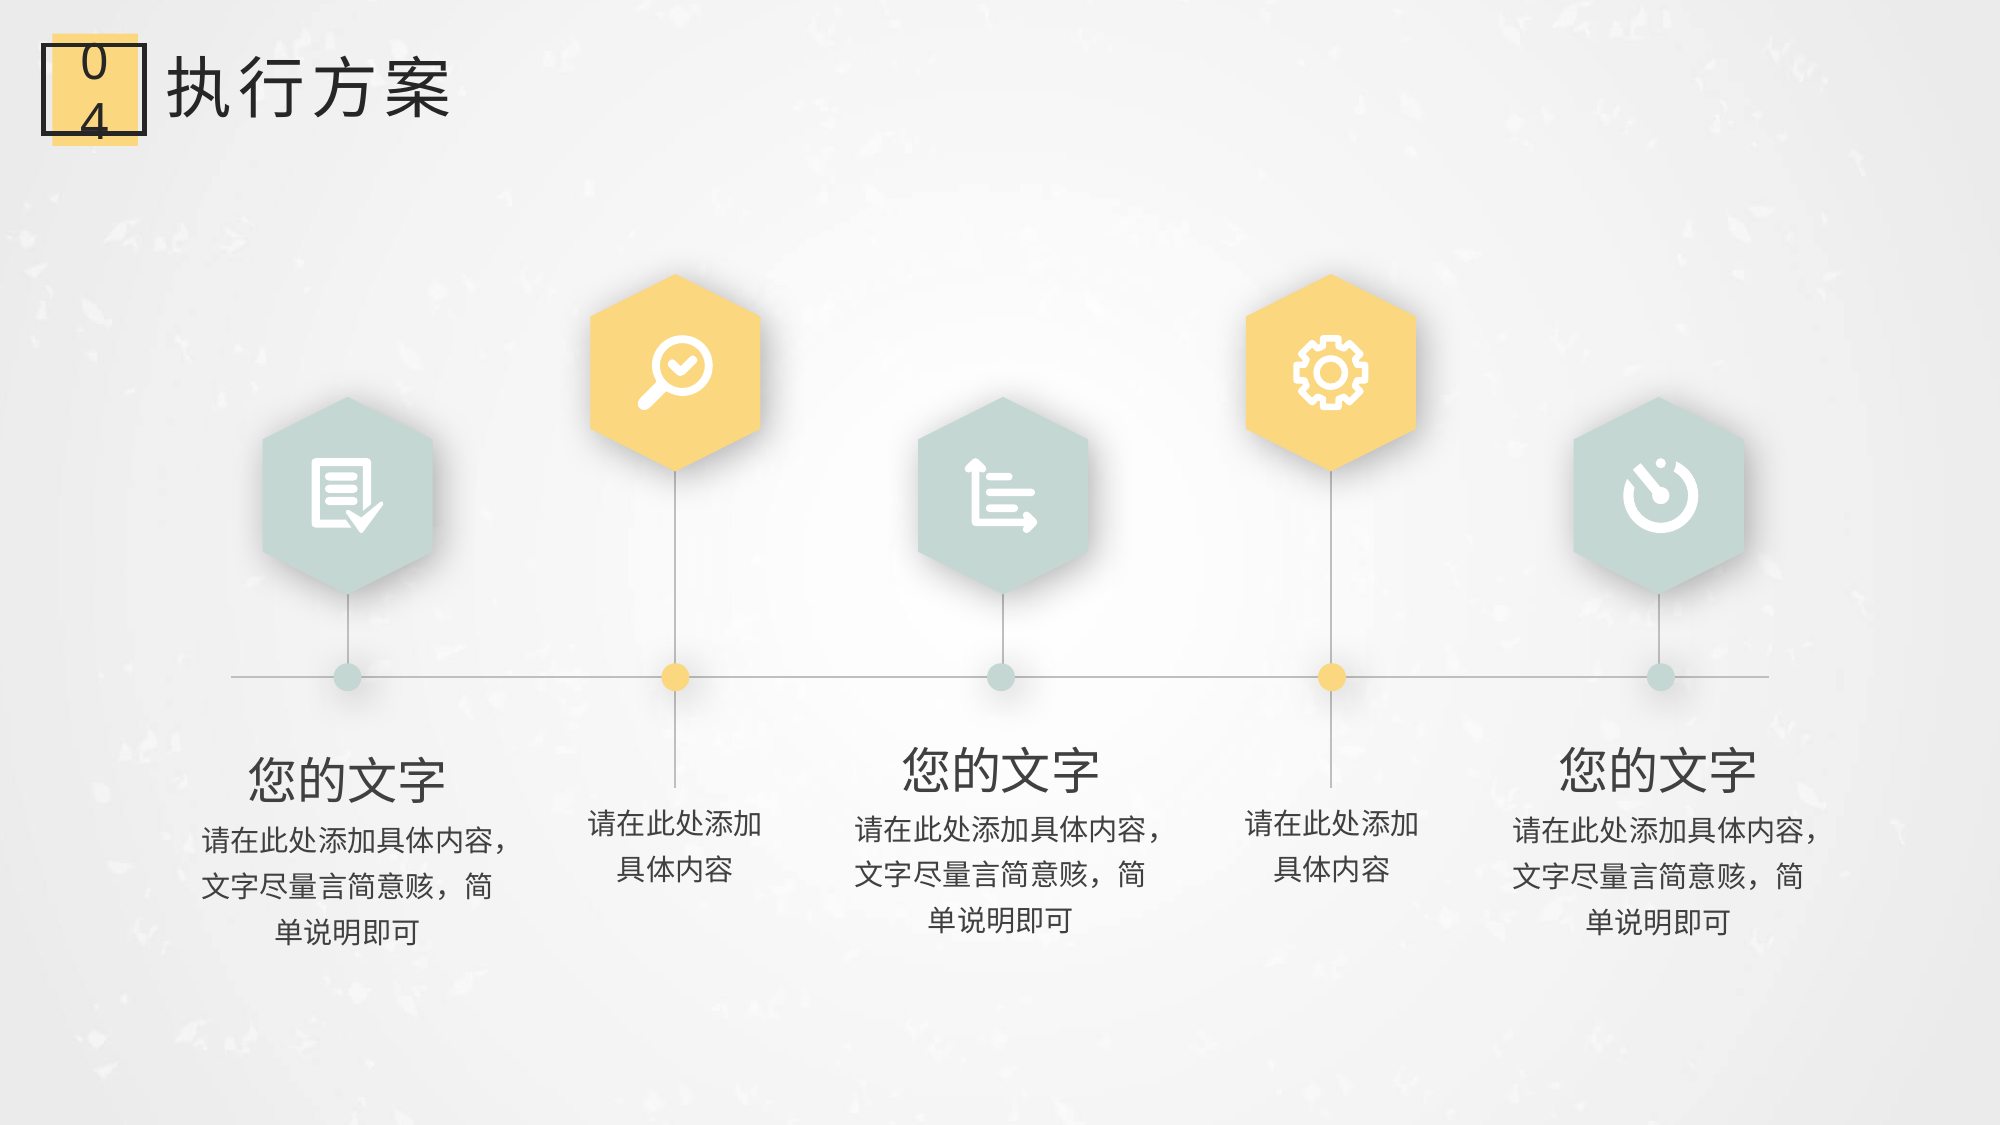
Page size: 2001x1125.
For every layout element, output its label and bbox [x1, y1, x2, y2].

text_box [829, 714, 1173, 943]
picture [0, 0, 2000, 1125]
text_box [1487, 714, 1830, 945]
text_box [176, 724, 519, 956]
text_box [43, 33, 145, 146]
